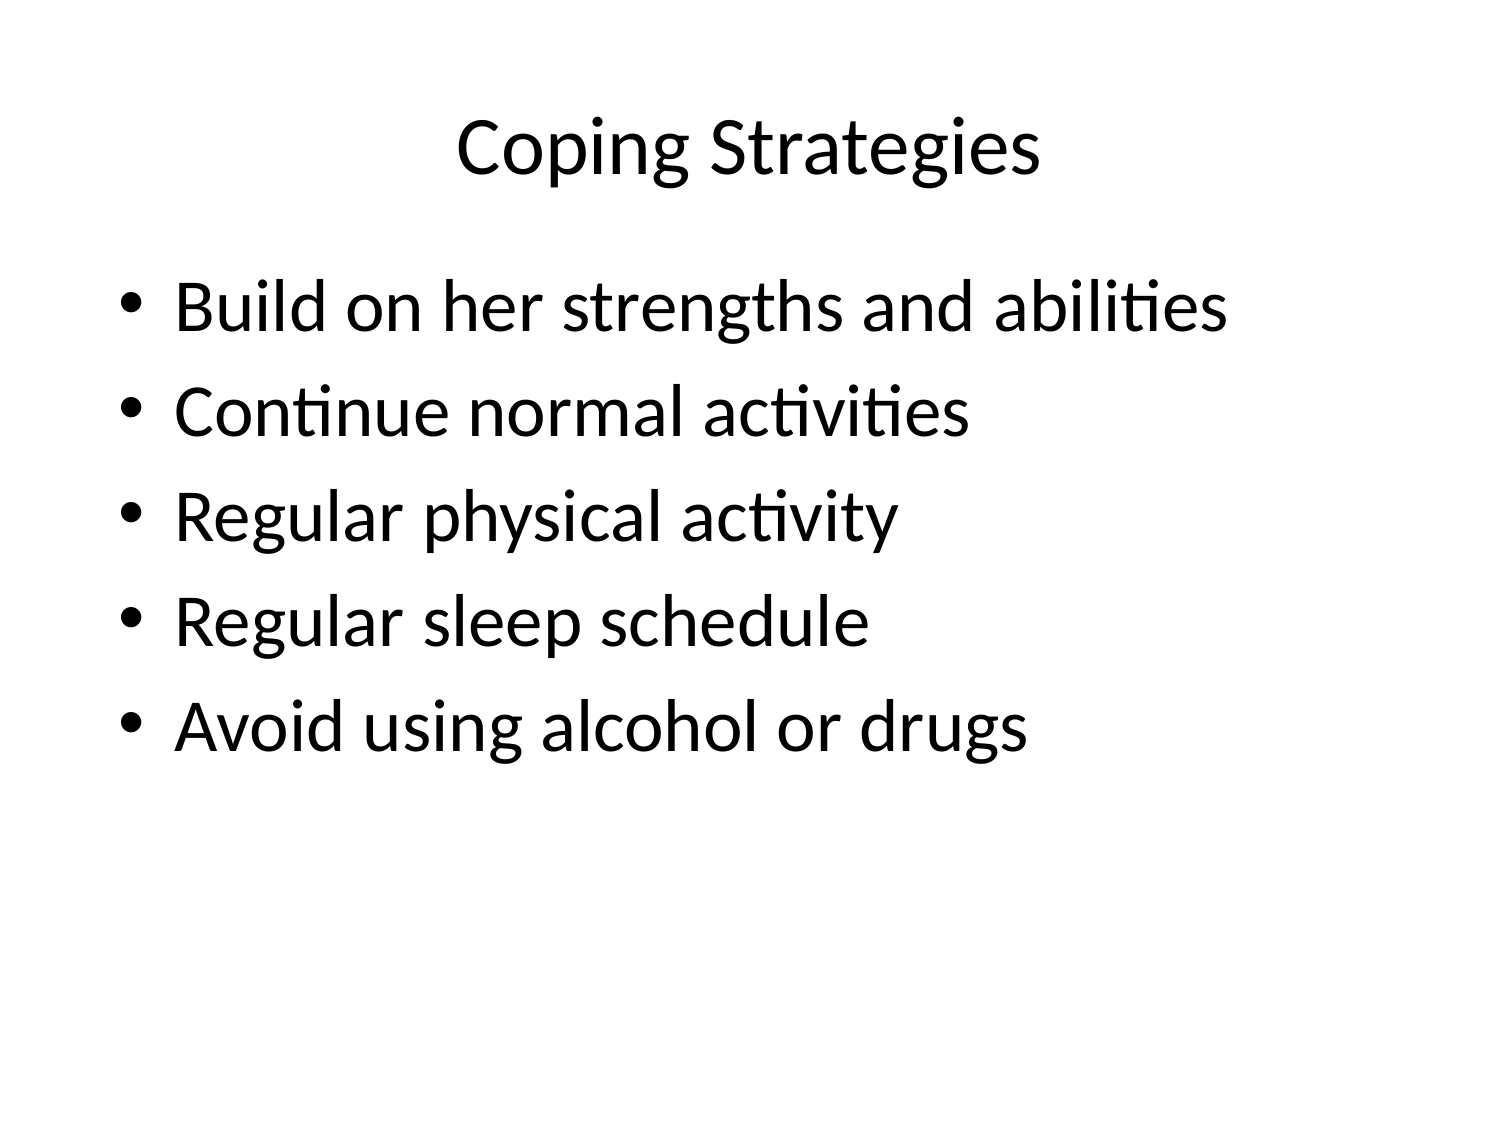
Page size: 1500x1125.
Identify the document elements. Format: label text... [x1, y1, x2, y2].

list Build on her strengths and abilities Continue normal activities Regular physical activity Regular sleep schedule Avoid using alcohol or drugs [103, 248, 1397, 942]
title Coping Strategies [103, 59, 1397, 223]
